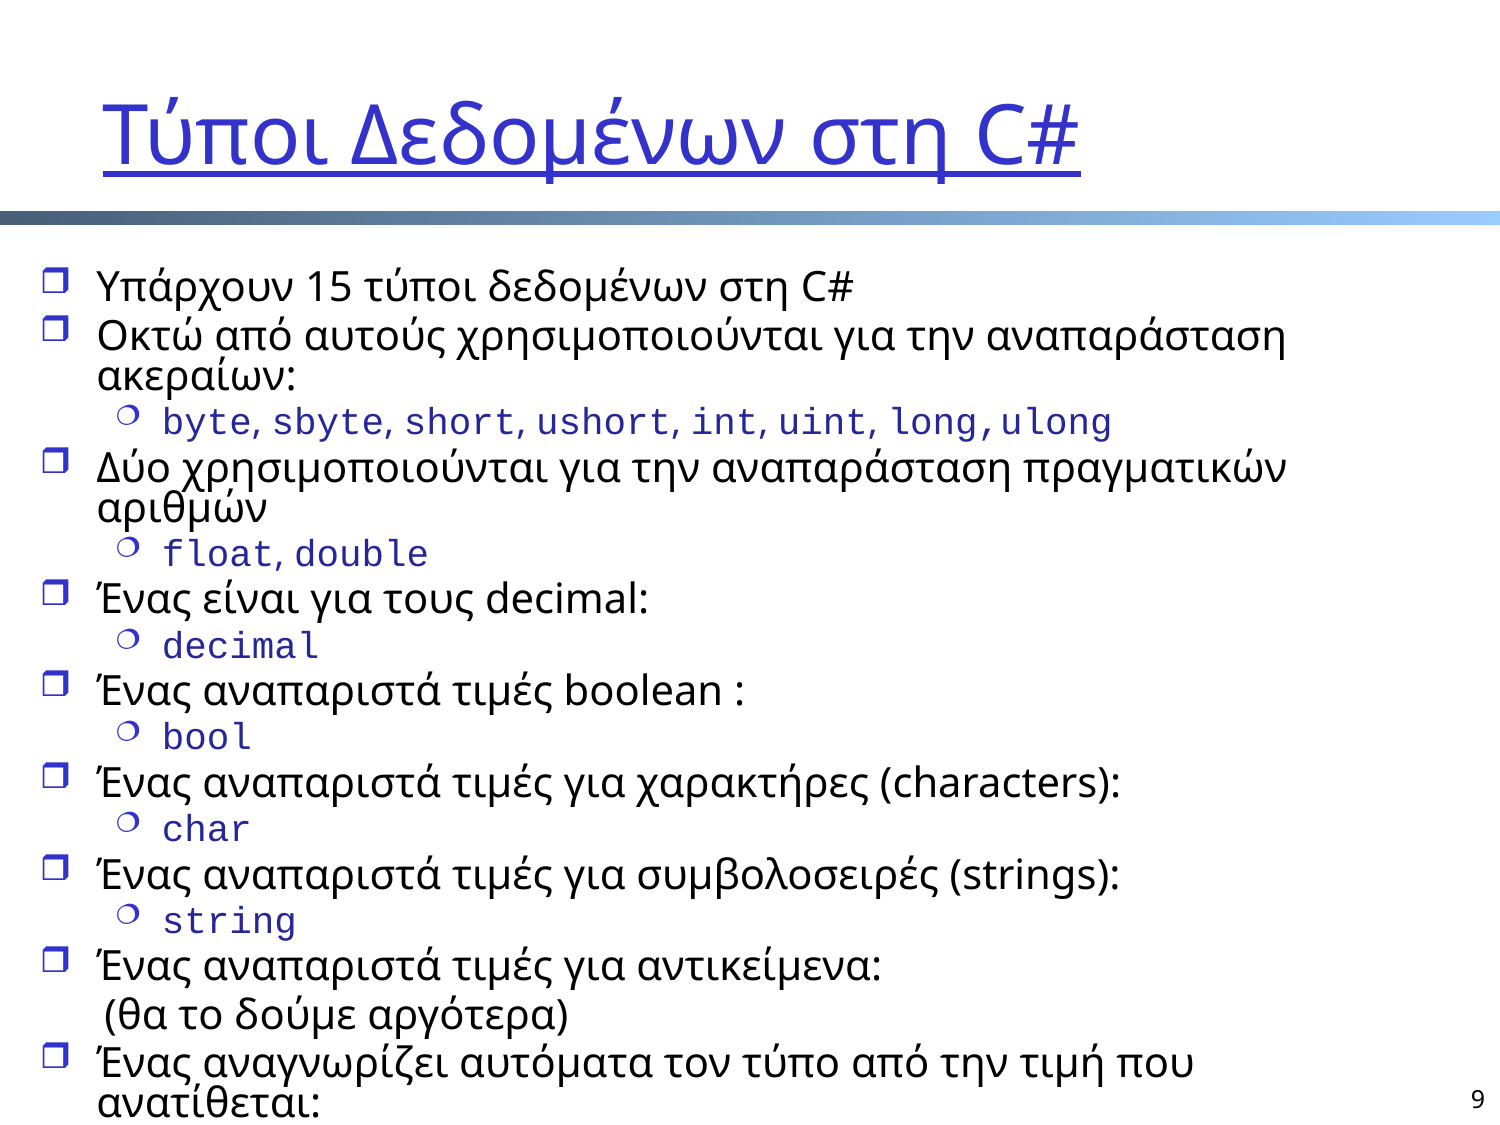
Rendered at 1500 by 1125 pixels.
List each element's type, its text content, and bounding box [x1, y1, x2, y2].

slide_number 9 [1150, 1049, 1500, 1125]
list Υπάρχουν 15 τύποι δεδομένων στη C# Οκτώ από αυτούς χρησιμοποιούνται για την αναπαράσταση ακεραίων: byte, sbyte, short, ushort, int, uint, long,ulong Δύο χρησιμοποιούνται για την αναπαράσταση πραγματικών αριθμών float, double Ένας είναι για τους decimal: decimal Ένας αναπαριστά τιμές boolean : bool Ένας αναπαριστά τιμές για χαρακτήρες (characters): char Ένας αναπαριστά τιμές για συμβολοσειρές (strings): string Ένας αναπαριστά τιμές για αντικείμενα: (θα το δούμε αργότερα) Ένας αναγνωρίζει αυτόματα τον τύπο από την τιμή που ανατίθεται: var Object [24, 262, 1438, 1088]
title Τύποι Δεδομένων στη C# [87, 37, 1363, 225]
